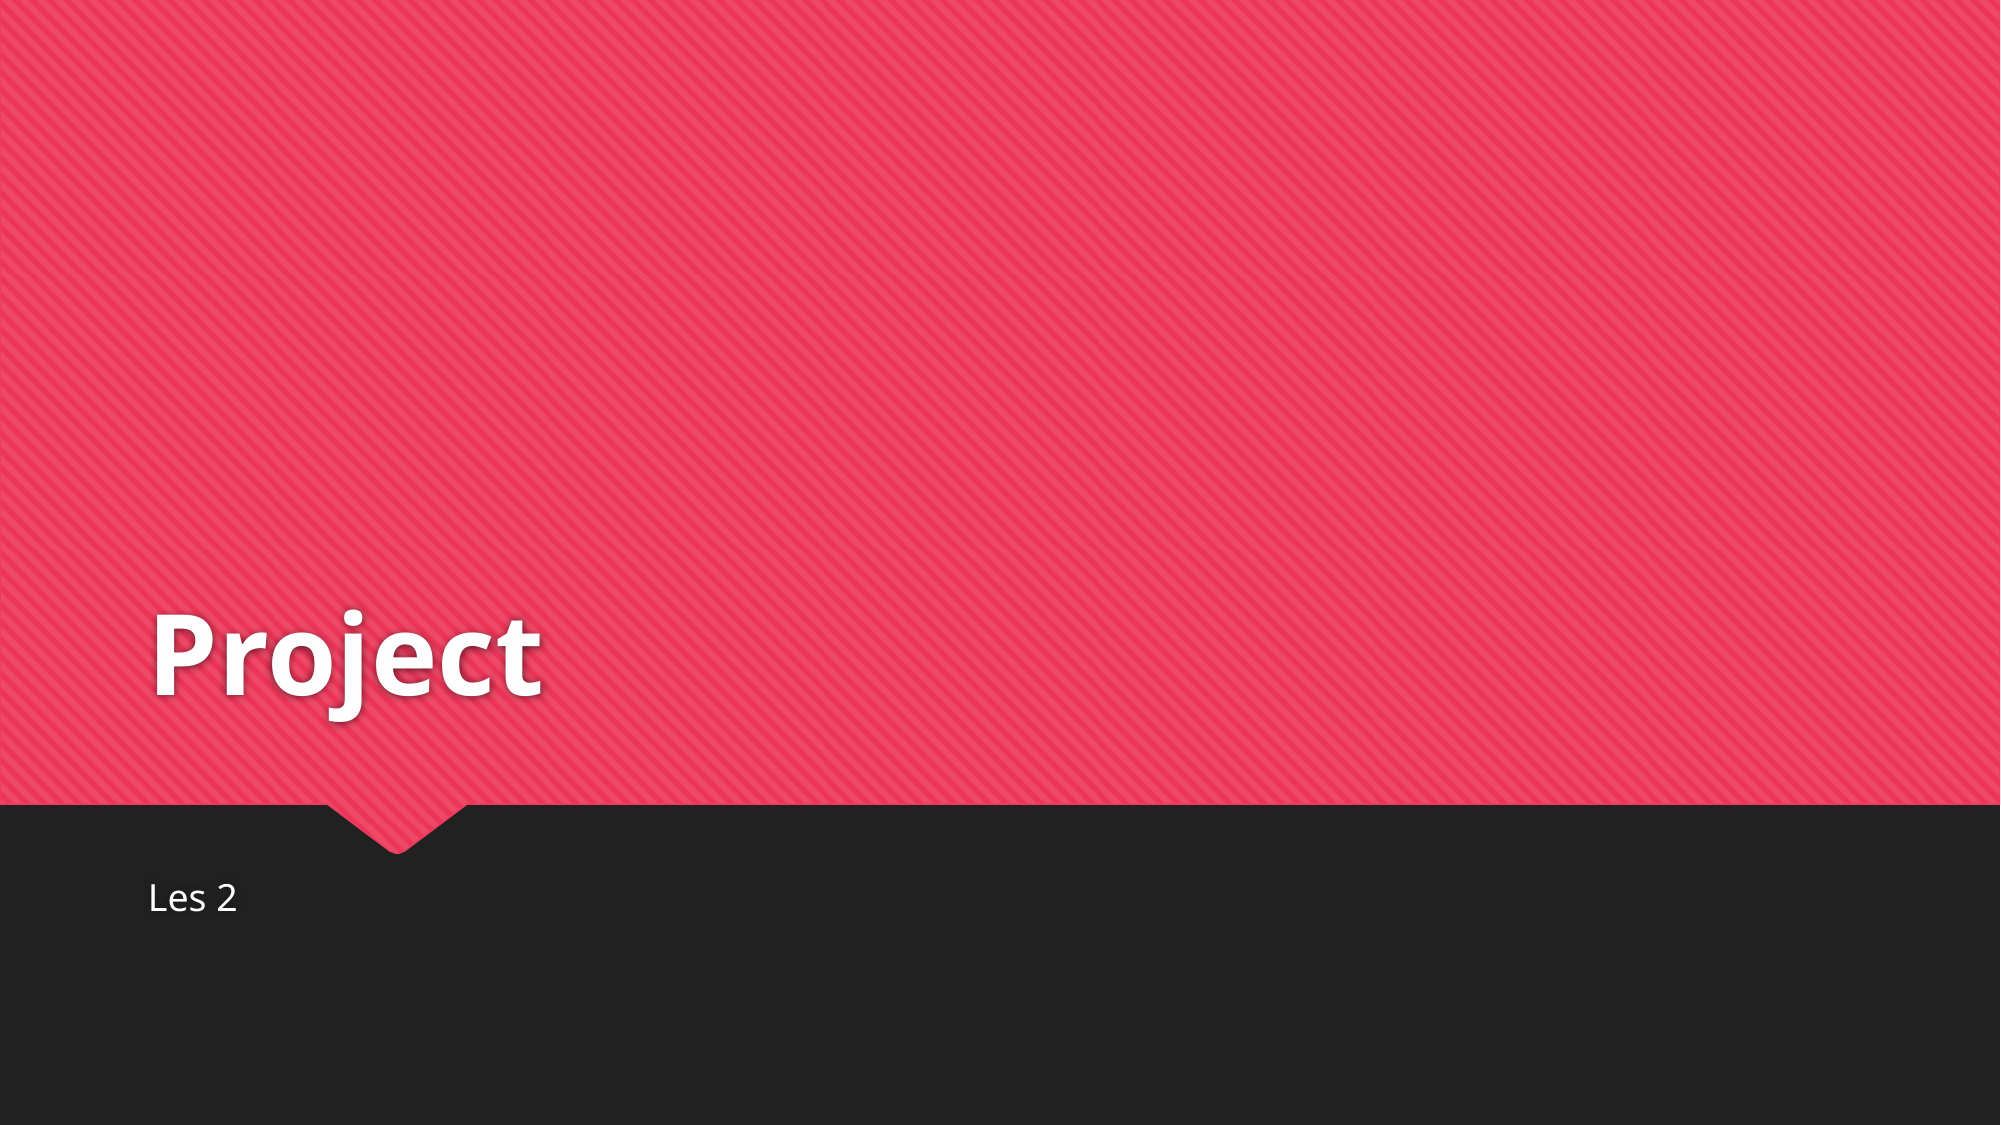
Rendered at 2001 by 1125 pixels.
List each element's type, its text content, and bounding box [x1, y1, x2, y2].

subtitle Les 2 [132, 866, 1868, 938]
title Project [132, 237, 1868, 726]
